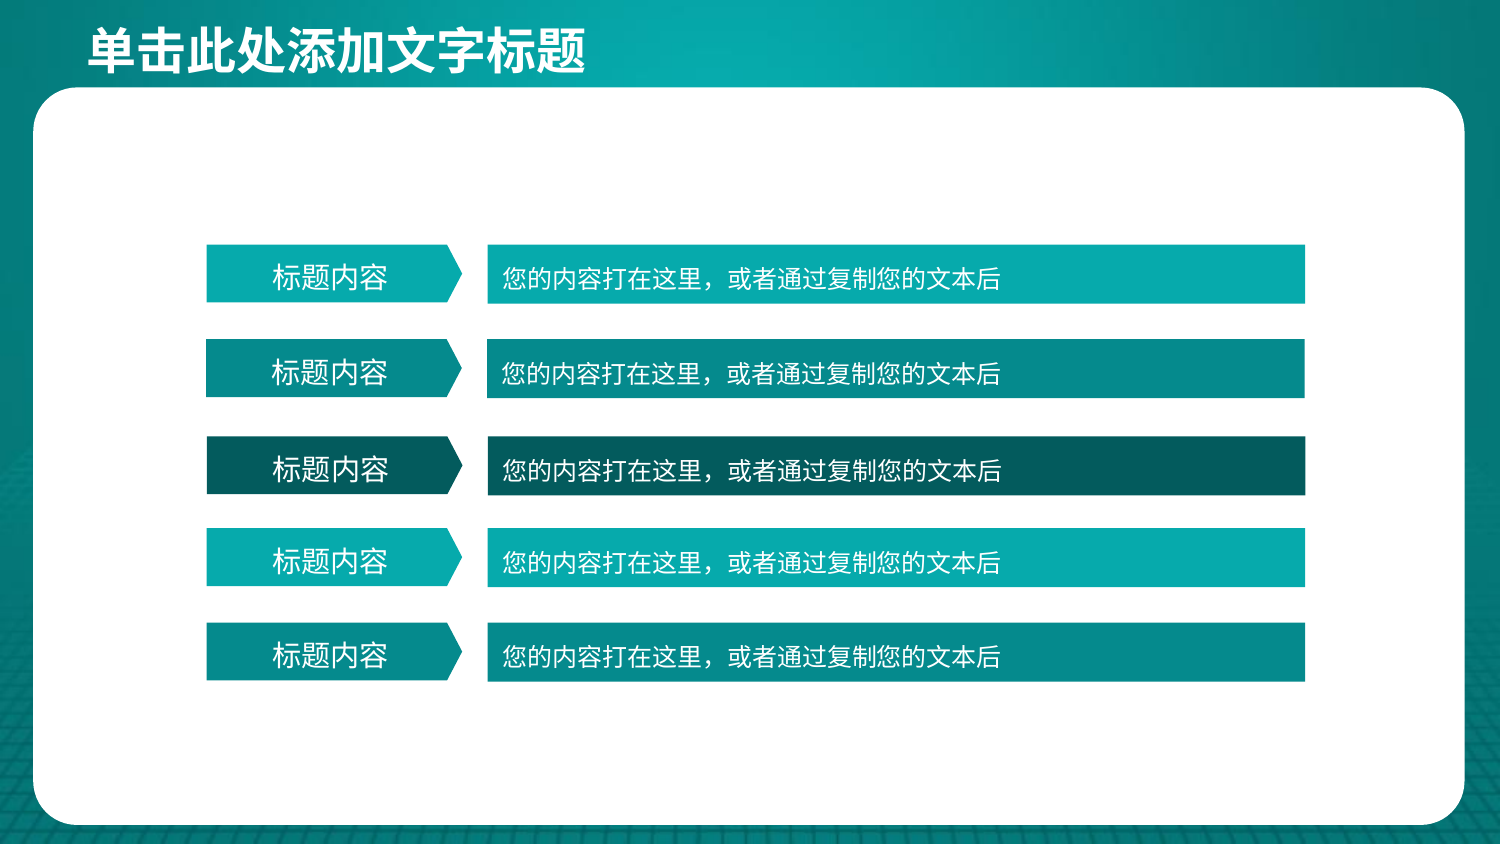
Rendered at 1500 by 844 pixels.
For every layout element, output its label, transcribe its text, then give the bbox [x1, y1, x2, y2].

text_box 标题内容 [206, 244, 463, 303]
text_box 您的内容打在这里，或者通过复制您的文本后 [487, 436, 1306, 496]
picture [0, 0, 1500, 844]
text_box 标题内容 [206, 436, 463, 495]
text_box 您的内容打在这里，或者通过复制您的文本后 [487, 528, 1306, 588]
text_box 您的内容打在这里，或者通过复制您的文本后 [487, 339, 1305, 399]
text_box 标题内容 [206, 339, 462, 398]
text_box 标题内容 [206, 622, 463, 681]
text_box 您的内容打在这里，或者通过复制您的文本后 [487, 622, 1306, 682]
text_box 标题内容 [206, 528, 463, 587]
text_box 您的内容打在这里，或者通过复制您的文本后 [487, 244, 1306, 304]
